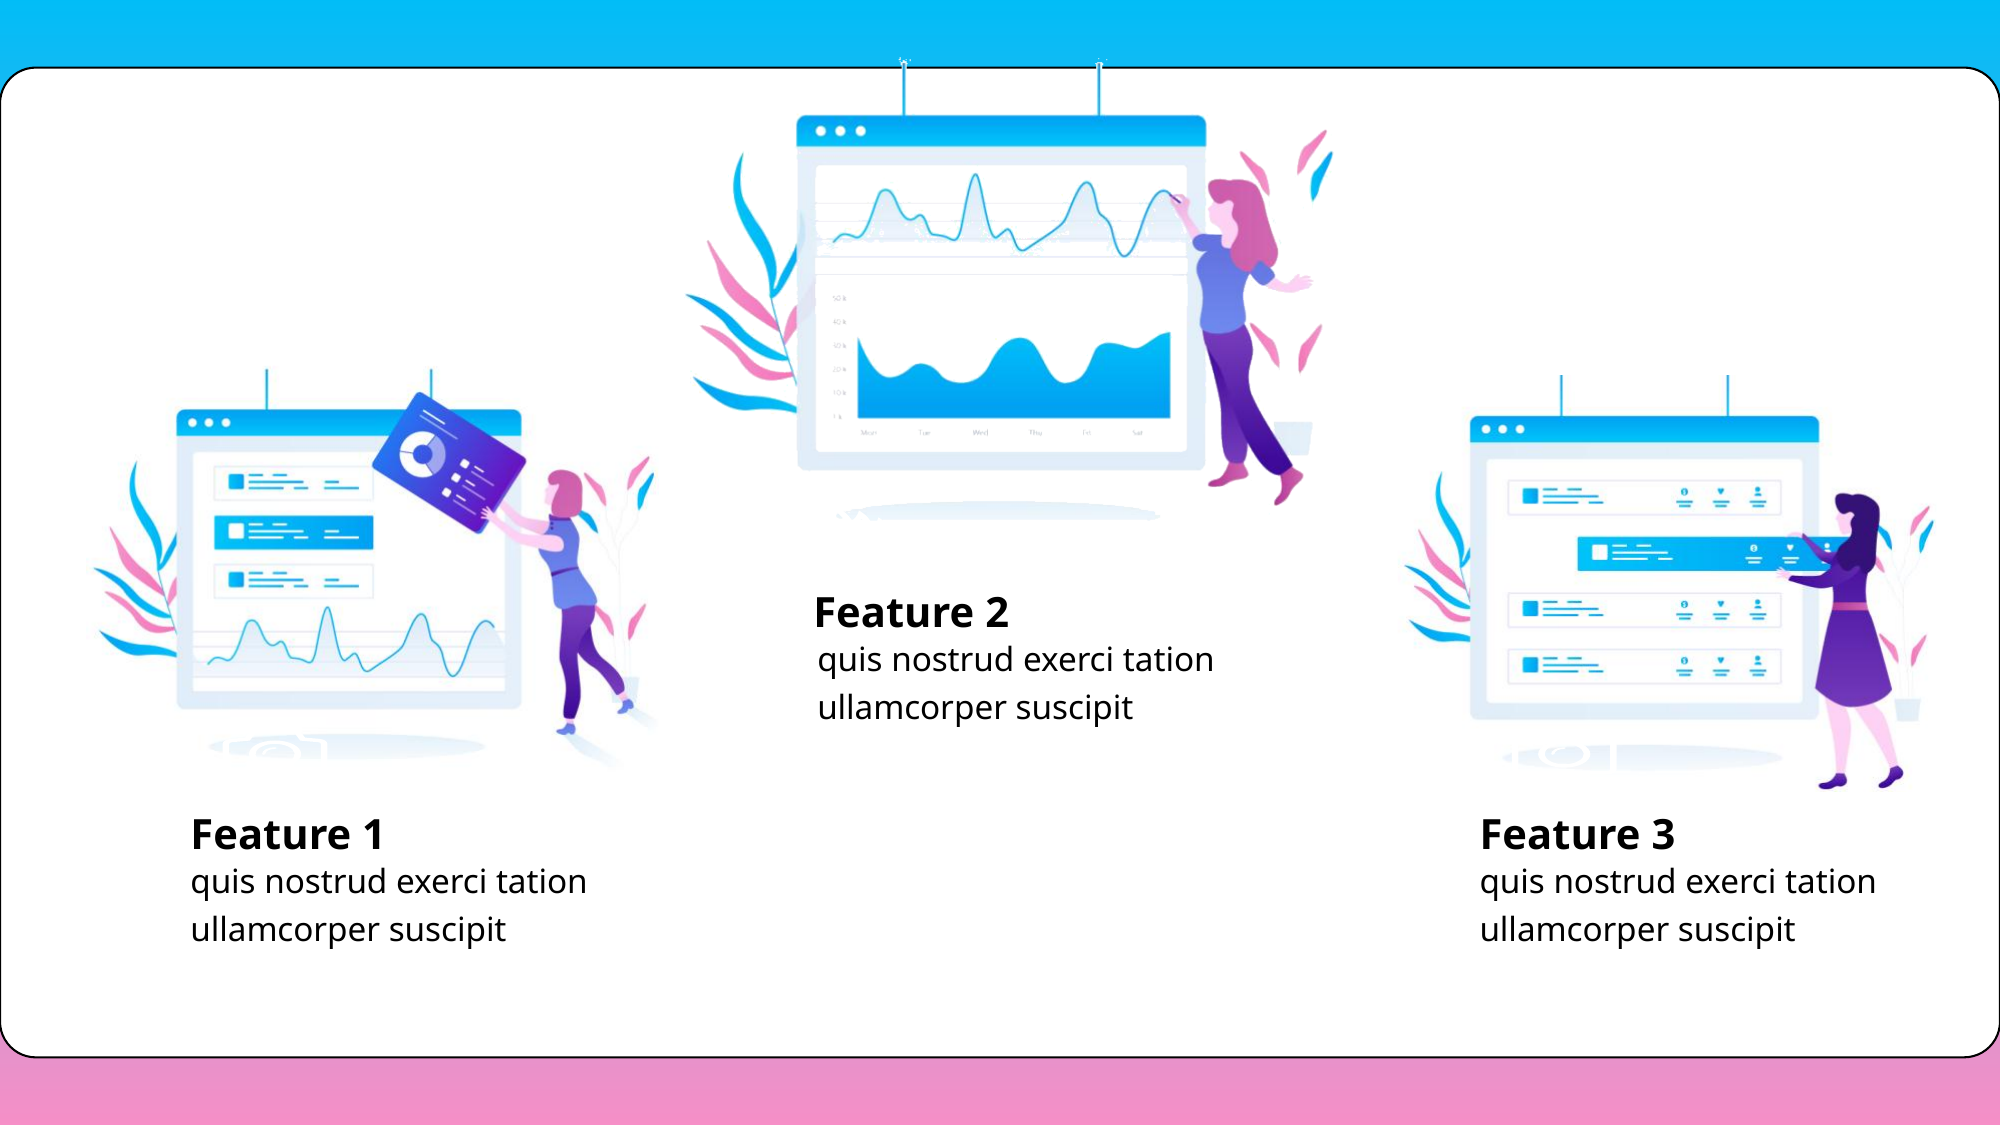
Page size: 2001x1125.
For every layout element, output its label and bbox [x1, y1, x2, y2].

text_box [0, 66, 2000, 1059]
text_box [798, 501, 1371, 780]
text_box [175, 728, 748, 1002]
text_box [1464, 728, 2000, 1002]
picture [86, 61, 1937, 792]
